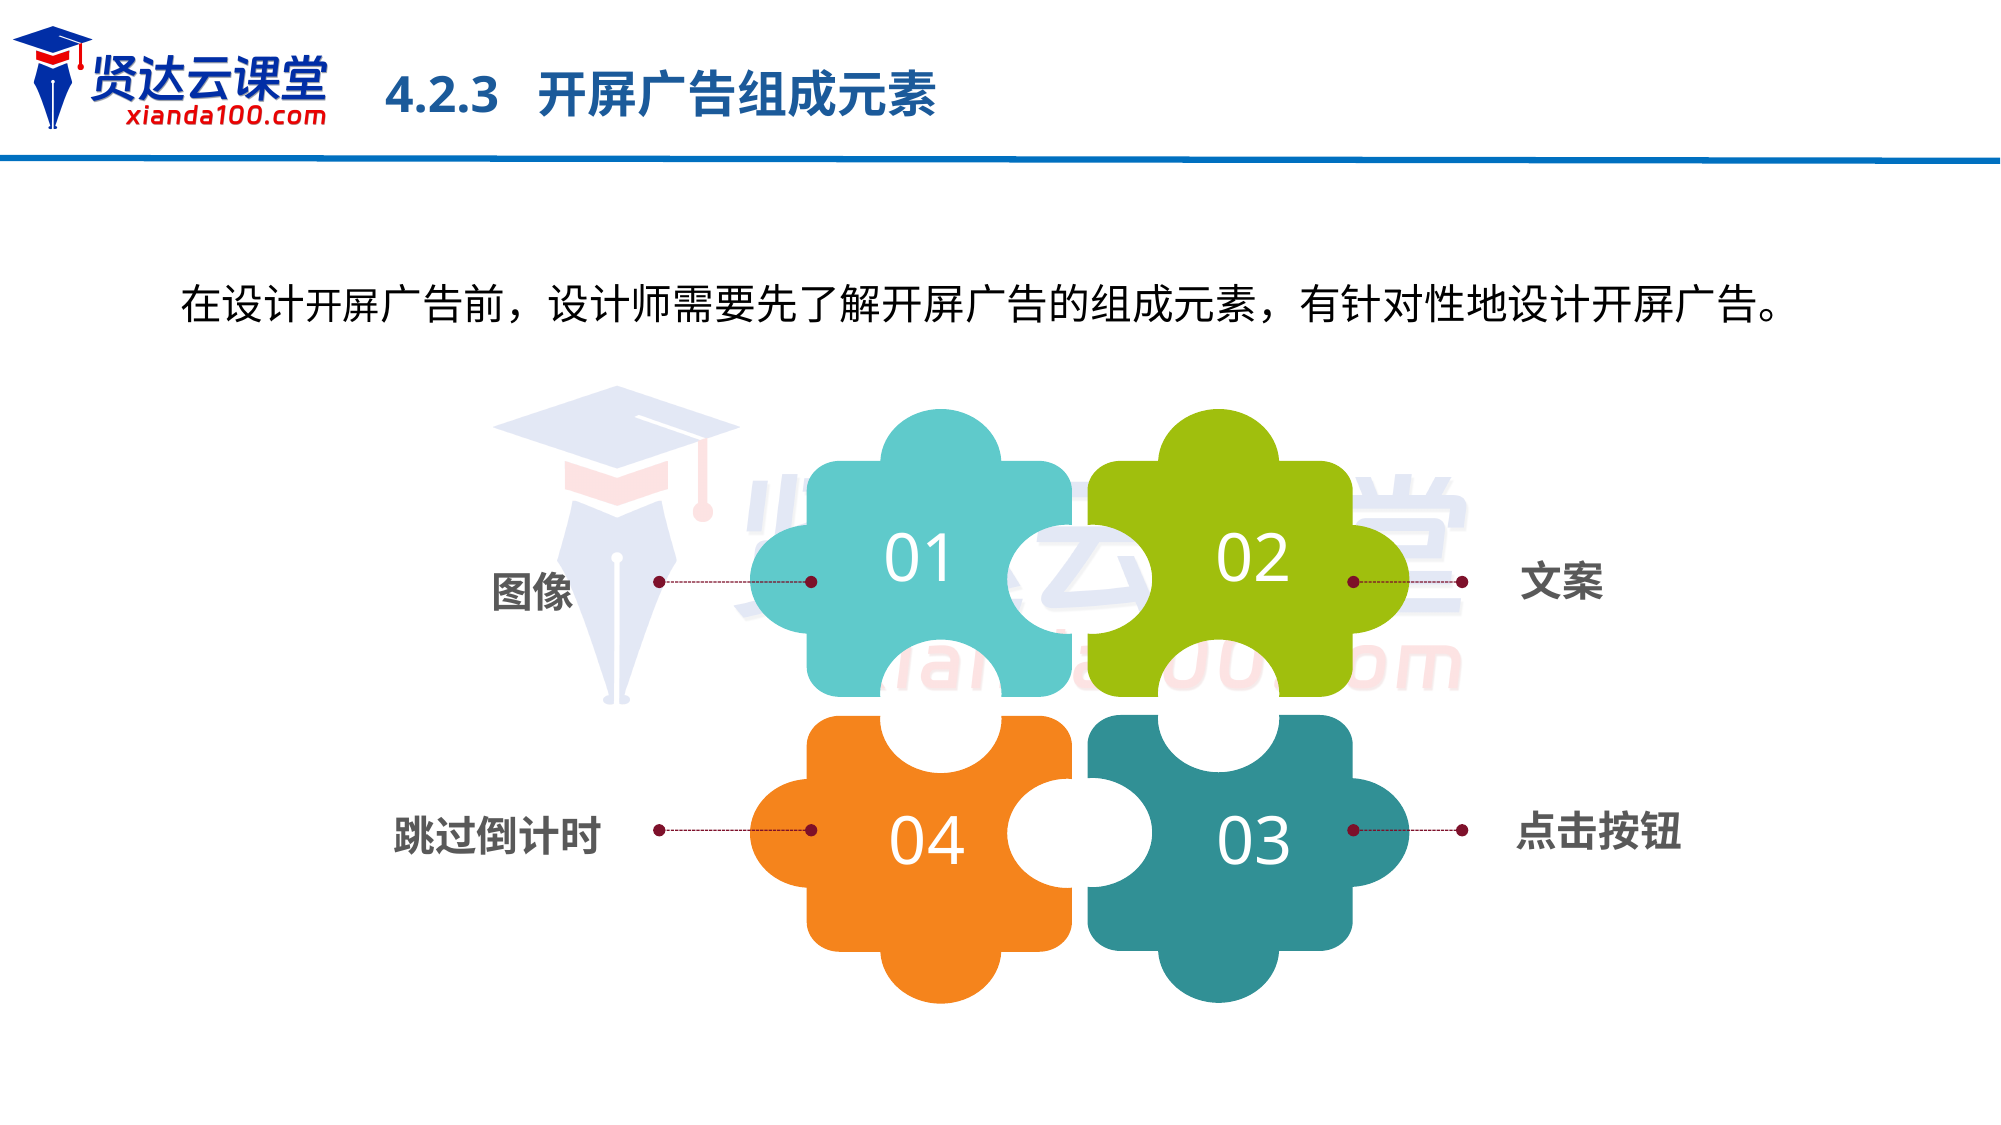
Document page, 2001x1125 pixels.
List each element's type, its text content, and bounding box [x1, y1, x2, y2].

text_box 4.2.3 开屏广告组成元素 [370, 54, 1007, 130]
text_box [362, 408, 1727, 1004]
text_box 在设计开屏广告前，设计师需要先了解开屏广告的组成元素，有针对性地设计开屏广告。 [90, 255, 1887, 336]
picture [0, 7, 353, 155]
